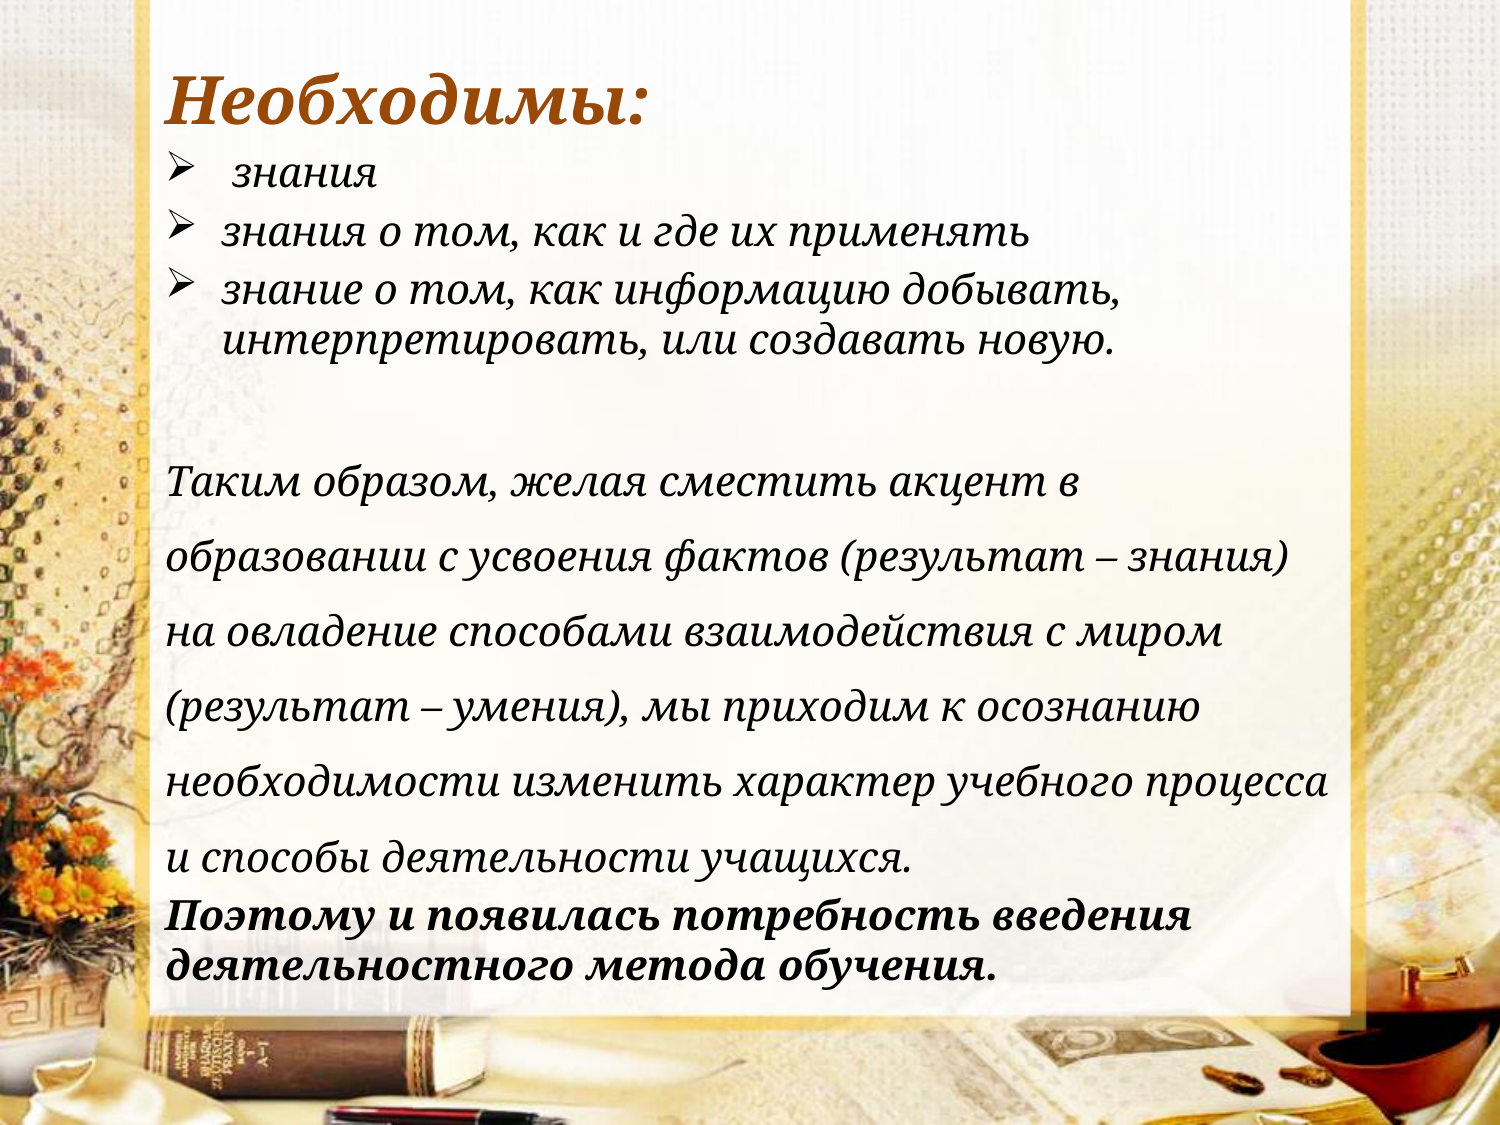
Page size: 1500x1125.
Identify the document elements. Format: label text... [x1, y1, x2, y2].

picture [0, 0, 1500, 1125]
list Необходимы: знания знания о том, как и где их применять знание о том, как информацию добывать, интерпретировать, или создавать новую. Таким образом, желая сместить акцент в образовании с усвоения фактов (результат – знания) на овладение способами взаимодействия с миром (результат – умения), мы приходим к осознанию необходимости изменить характер учебного процесса и способы деятельности учащихся. Поэтому и появилась потребность введения деятельностного метода обучения. [150, 50, 1350, 1005]
